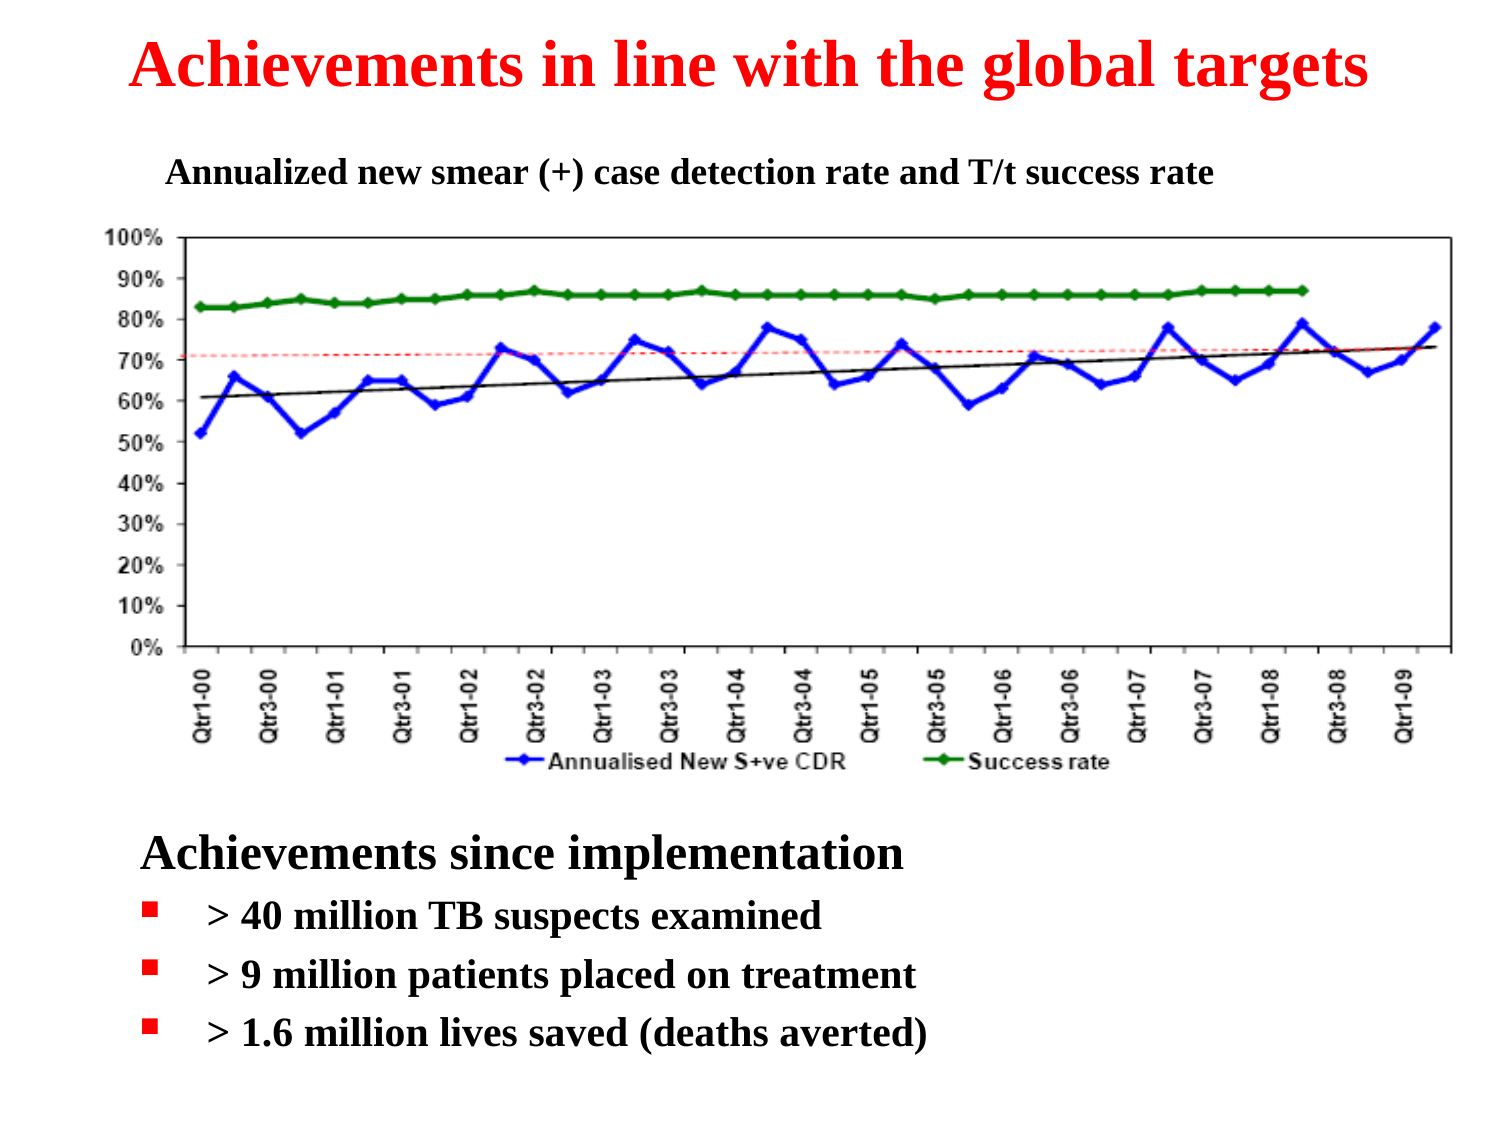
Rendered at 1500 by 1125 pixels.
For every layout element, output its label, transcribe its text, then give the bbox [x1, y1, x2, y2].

text_box Achievements since implementation > 40 million TB suspects examined > 9 million patients placed on treatment > 1.6 million lives saved (deaths averted) [125, 812, 1125, 1038]
text_box Annualized new smear (+) case detection rate and T/t success rate [149, 139, 1488, 200]
picture [87, 212, 1463, 783]
text_box Achievements in line with the global targets [74, 12, 1425, 113]
